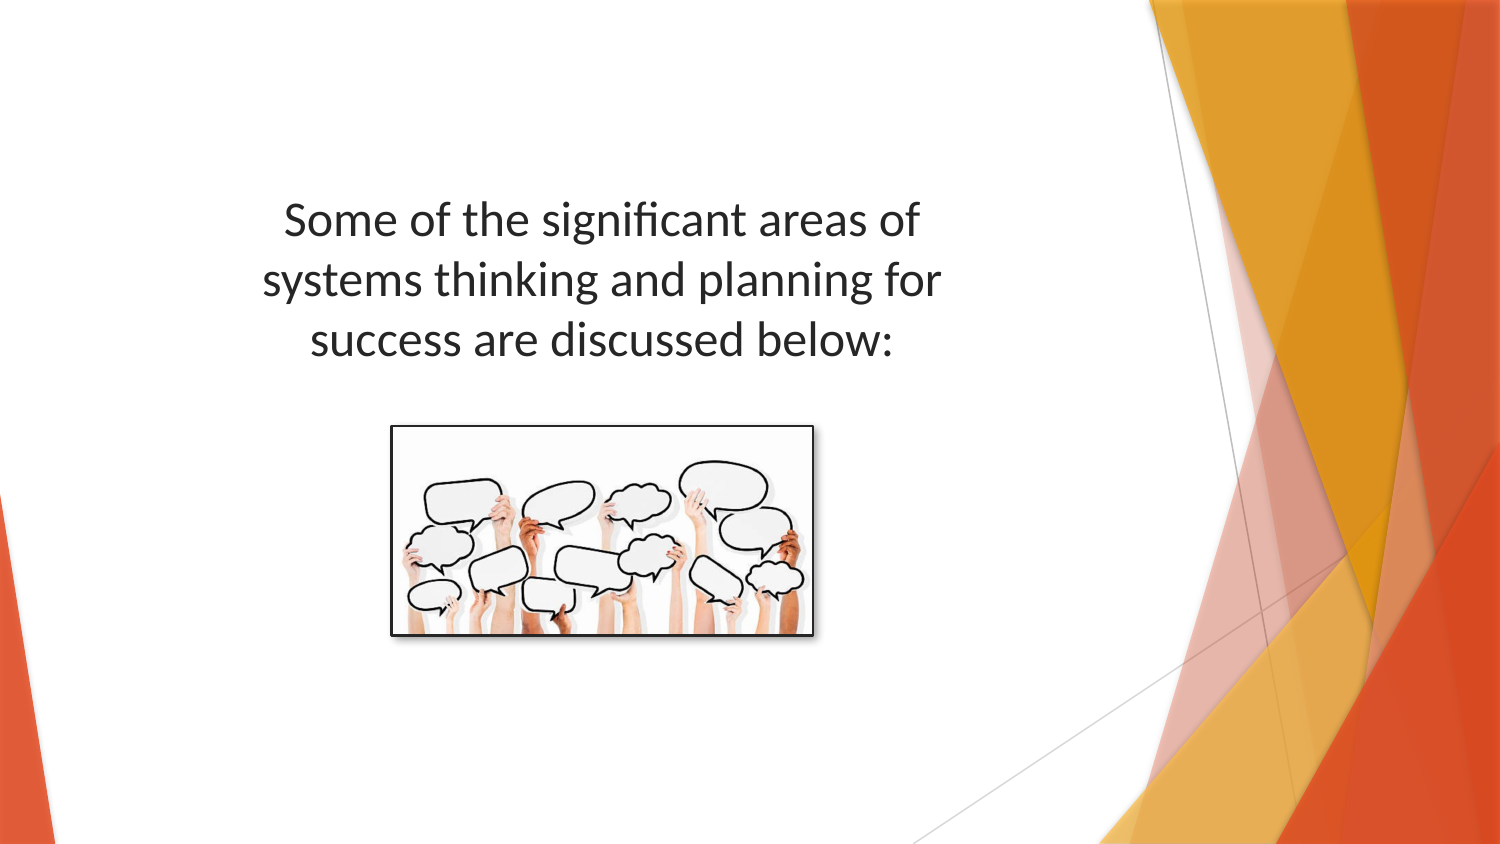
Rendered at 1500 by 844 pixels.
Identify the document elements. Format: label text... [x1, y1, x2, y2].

picture [392, 426, 813, 635]
list Some of the significant areas of systems thinking and planning for success are discussed below: [218, 179, 987, 404]
